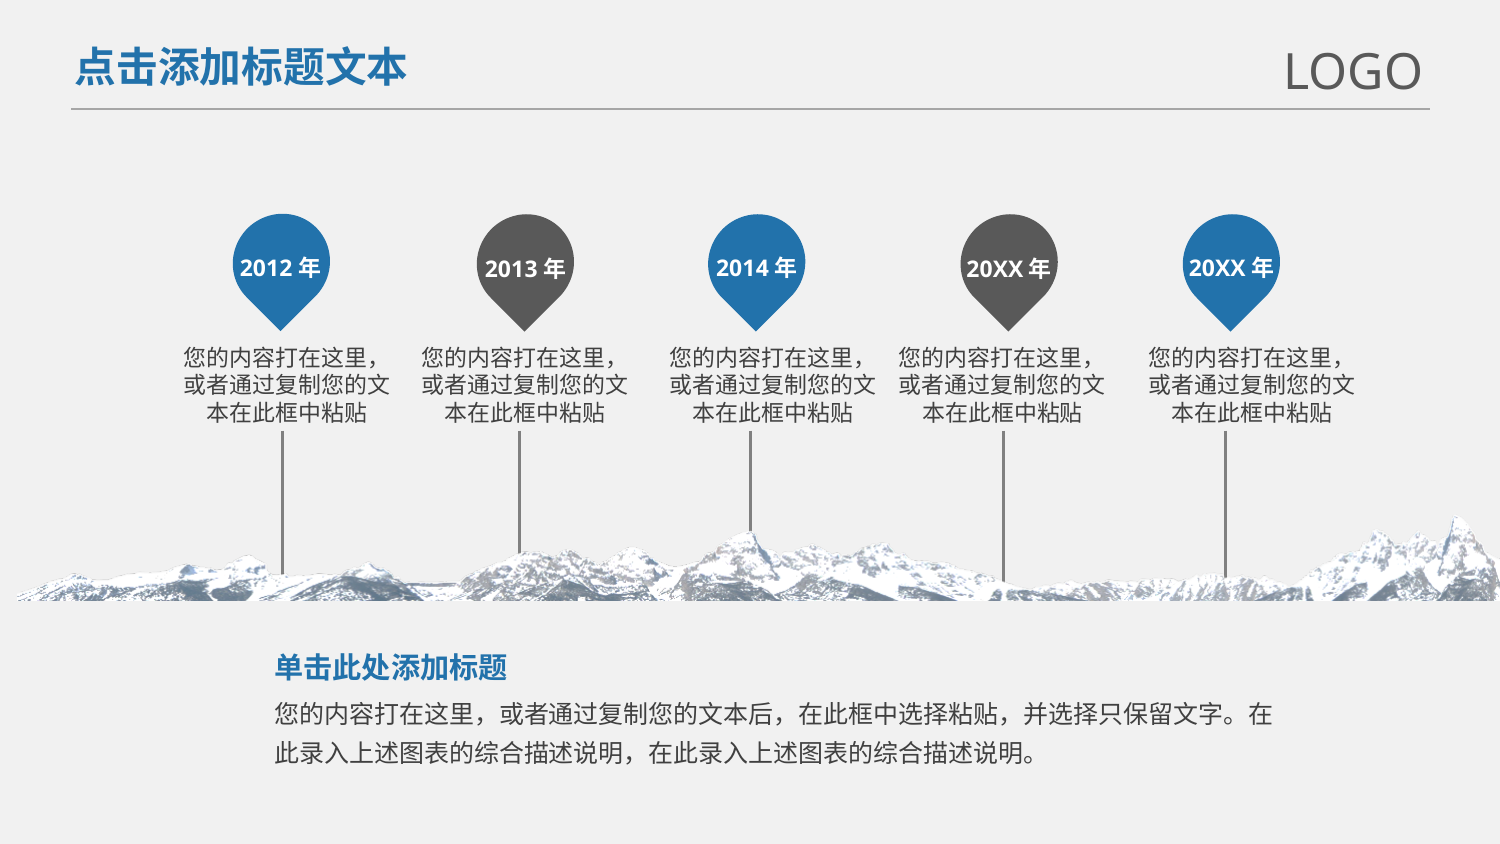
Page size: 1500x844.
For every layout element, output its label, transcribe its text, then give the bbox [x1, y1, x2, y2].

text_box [951, 214, 1067, 312]
text_box 您的内容打在这里，或者通过复制您的文本在此框中粘贴 [890, 338, 1120, 426]
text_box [222, 214, 339, 311]
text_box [467, 214, 584, 312]
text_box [1173, 214, 1290, 312]
text_box 您的内容打在这里，或者通过复制您的文本在此框中粘贴 [655, 338, 890, 426]
text_box 您的内容打在这里，或者通过复制您的文本在此框中粘贴 [1130, 338, 1374, 426]
picture [17, 500, 1500, 602]
text_box 点击添加标题文本 [59, 33, 424, 99]
text_box 您的内容打在这里，或者通过复制您的文本在此框中粘贴 [167, 338, 407, 426]
text_box LOGO [1268, 31, 1439, 107]
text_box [698, 214, 815, 312]
text_box 您的内容打在这里，或者通过复制您的文本在此框中粘贴 [407, 338, 648, 426]
text_box 单击此处添加标题 您的内容打在这里，或者通过复制您的文本后，在此框中选择粘贴，并选择只保留文字。在此录入上述图表的综合描述说明，在此录入上述图表的综合描述说明。 [263, 633, 1302, 765]
